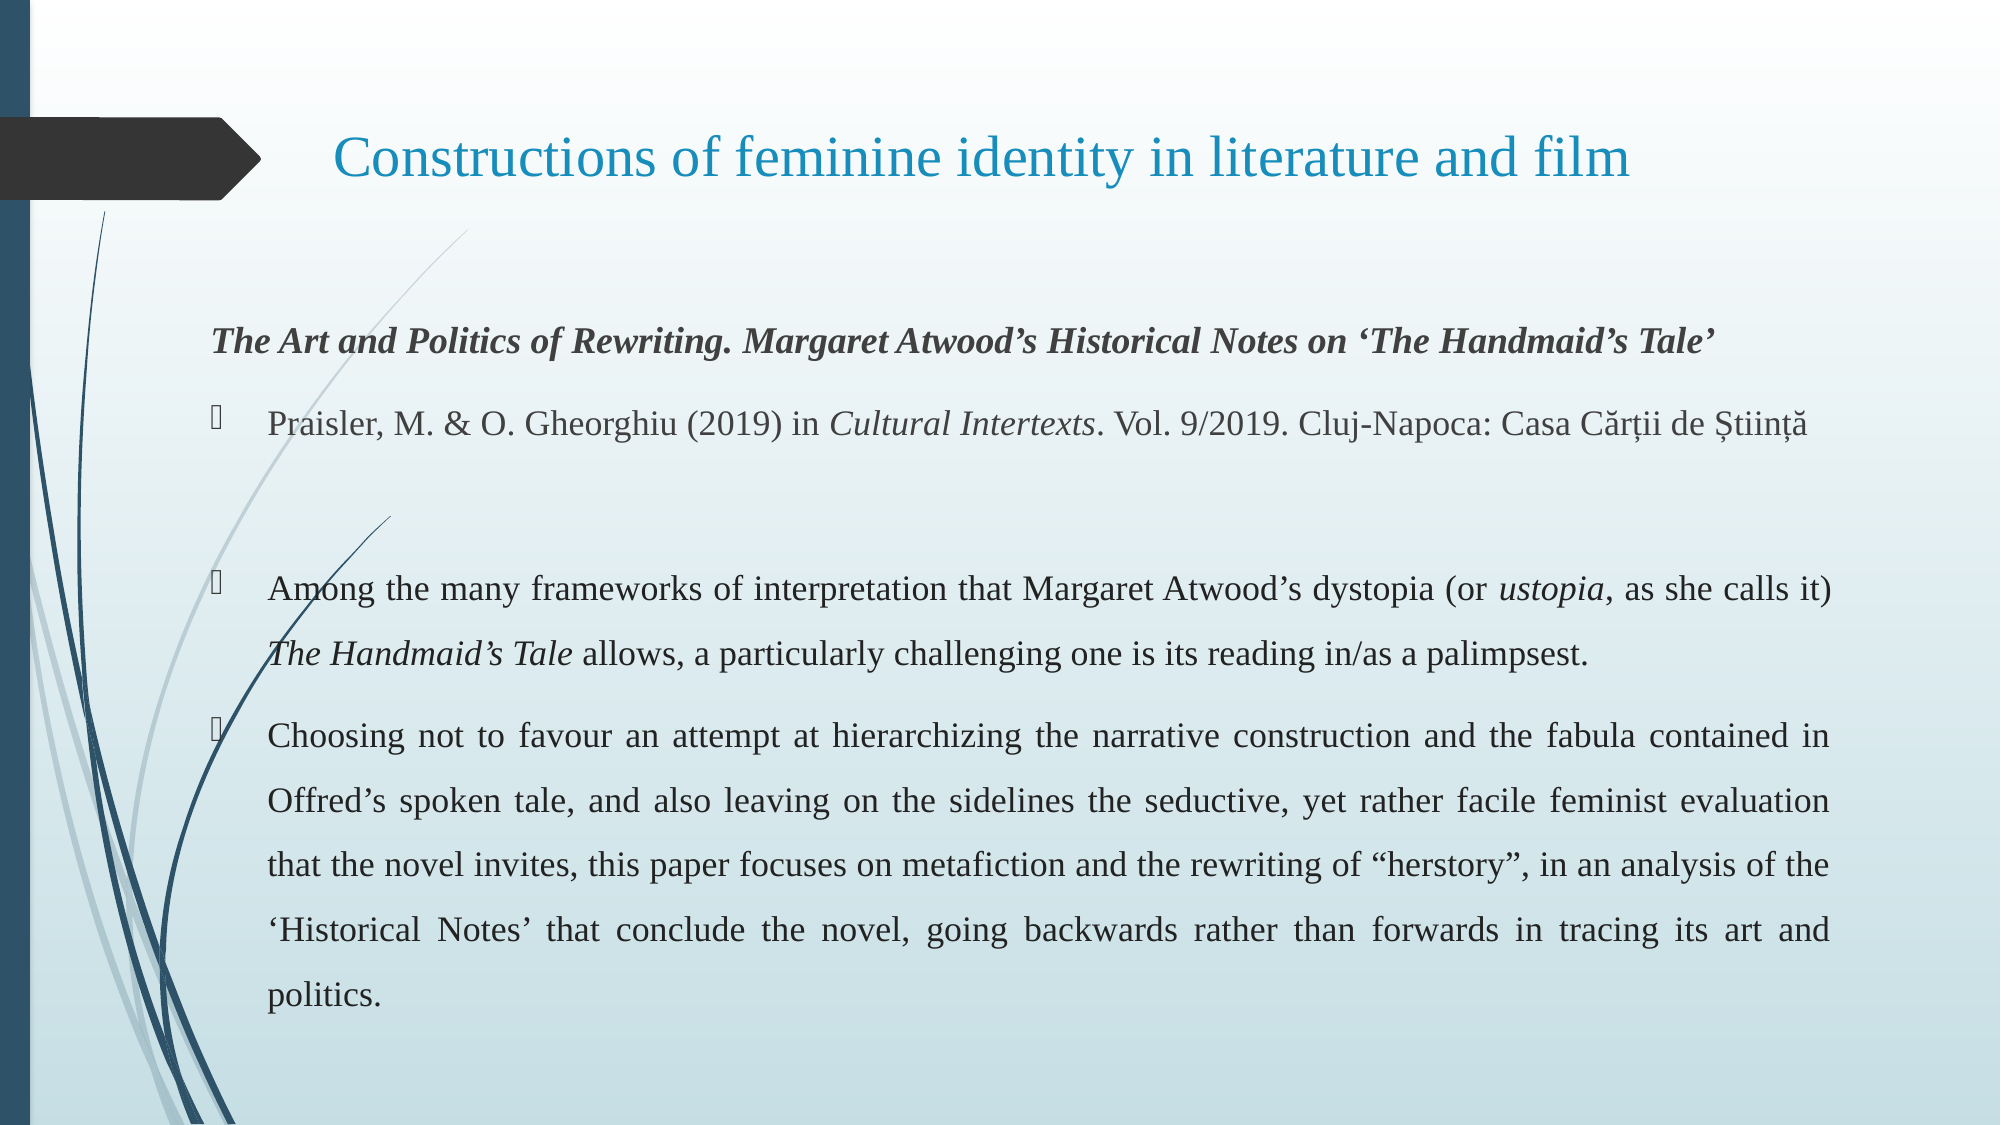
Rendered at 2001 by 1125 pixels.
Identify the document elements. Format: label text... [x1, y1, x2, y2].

list The Art and Politics of Rewriting. Margaret Atwood’s Historical Notes on ‘The Handmaid’s Tale’ Praisler, M. & O. Gheorghiu (2019) in Cultural Intertexts. Vol. 9/2019. Cluj-Napoca: Casa Cărții de Știință Among the many frameworks of interpretation that Margaret Atwood’s dystopia (or ustopia, as she calls it) The Handmaid’s Tale allows, a particularly challenging one is its reading in/as a palimpsest. Choosing not to favour an attempt at hierarchizing the narrative construction and the fabula contained in Offred’s spoken tale, and also leaving on the sidelines the seductive, yet rather facile feminist evaluation that the novel invites, this paper focuses on metafiction and the rewriting of “herstory”, in an analysis of the ‘Historical Notes’ that conclude the novel, going backwards rather than forwards in tracing its art and politics. [195, 285, 1848, 1069]
title Constructions of feminine identity in literature and film [318, 110, 1781, 230]
